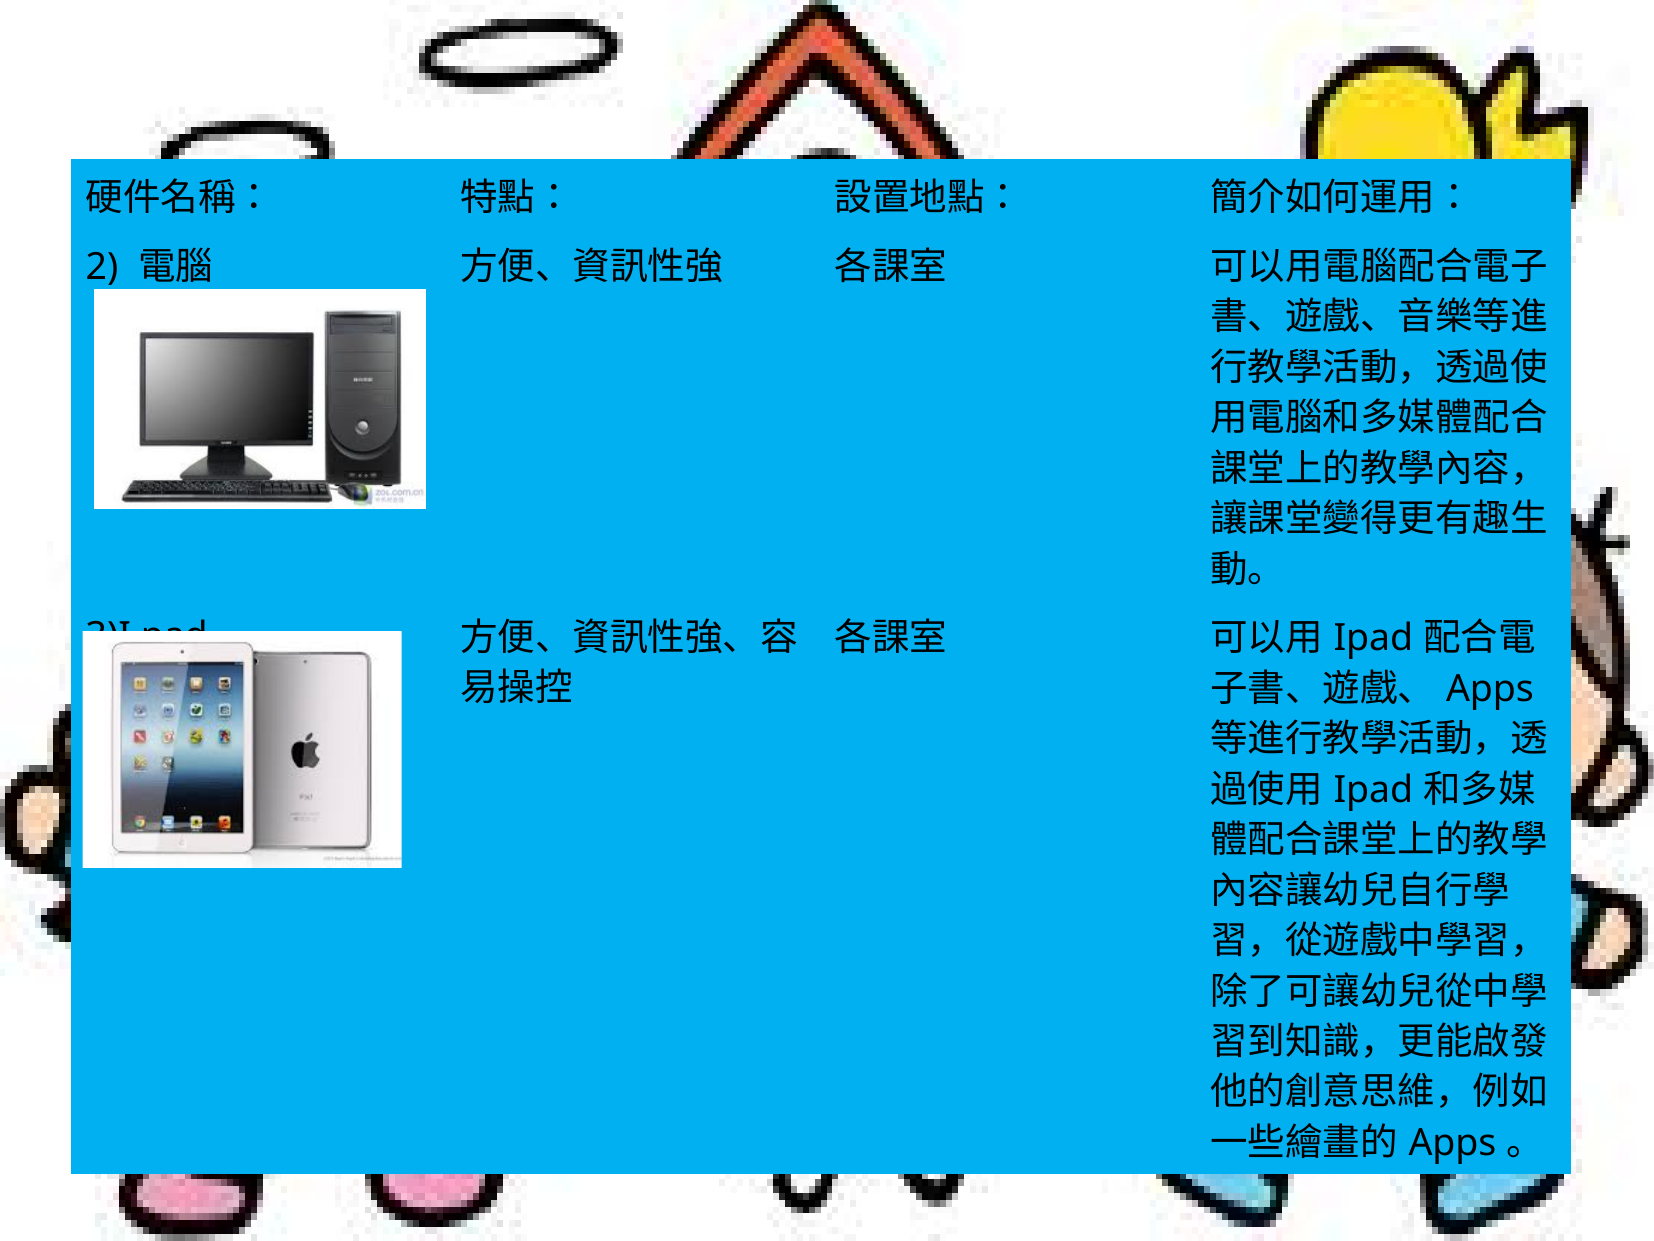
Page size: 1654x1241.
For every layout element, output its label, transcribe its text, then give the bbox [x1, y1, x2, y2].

table_header 硬件名稱： [71, 159, 446, 229]
table_cell 3)I pad [71, 600, 446, 1174]
table_cell 方便、資訊性強 [446, 229, 820, 600]
table_cell 方便、資訊性強、容易操控 [446, 600, 820, 1174]
table_header 特點： [446, 159, 820, 229]
table_cell 可以用Ipad配合電子書、遊戲、Apps等進行教學活動，透過使用Ipad和多媒體配合課堂上的教學內容讓幼兒自行學習，從遊戲中學習，除了可讓幼兒從中學習到知識，更能啟發他的創意思維，例如一些繪畫的Apps。 [1195, 600, 1571, 1174]
table_cell 2) 電腦 [71, 229, 446, 600]
table_header 設置地點： [820, 159, 1195, 229]
table_header 簡介如何運用： [1195, 159, 1571, 229]
table_cell 各課室 [820, 600, 1195, 1174]
picture [0, 0, 1654, 1241]
table_cell 可以用電腦配合電子書、遊戲、音樂等進行教學活動，透過使用電腦和多媒體配合課堂上的教學內容，讓課堂變得更有趣生動。 [1195, 229, 1571, 600]
table_cell 各課室 [820, 229, 1195, 600]
